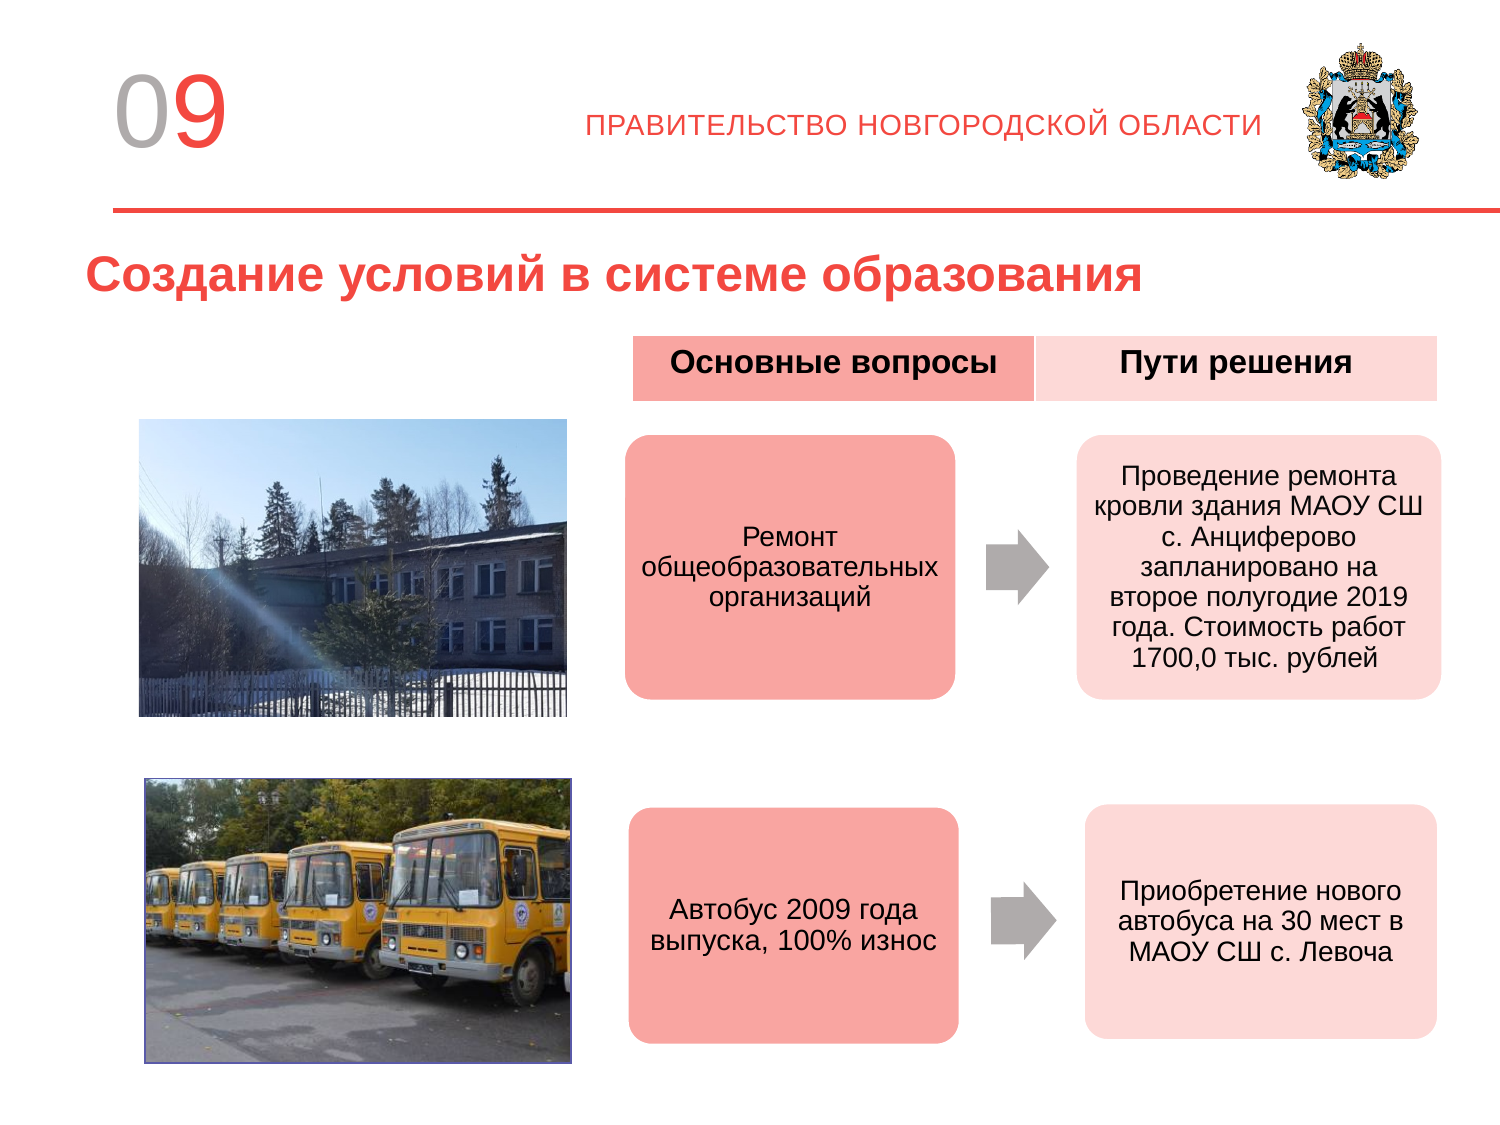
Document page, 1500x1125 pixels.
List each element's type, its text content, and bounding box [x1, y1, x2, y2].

picture [145, 779, 571, 1063]
picture [138, 419, 577, 717]
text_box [619, 417, 1443, 701]
text_box ПРАВИТЕЛЬСТВО НОВГОРОДСКОЙ ОБЛАСТИ [570, 102, 1302, 147]
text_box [627, 784, 1442, 1054]
table_header Пути решения [1365, 336, 1437, 401]
text_box 09 [98, 36, 312, 177]
picture [1302, 43, 1419, 179]
text_box Создание условий в системе образования [70, 241, 1365, 459]
